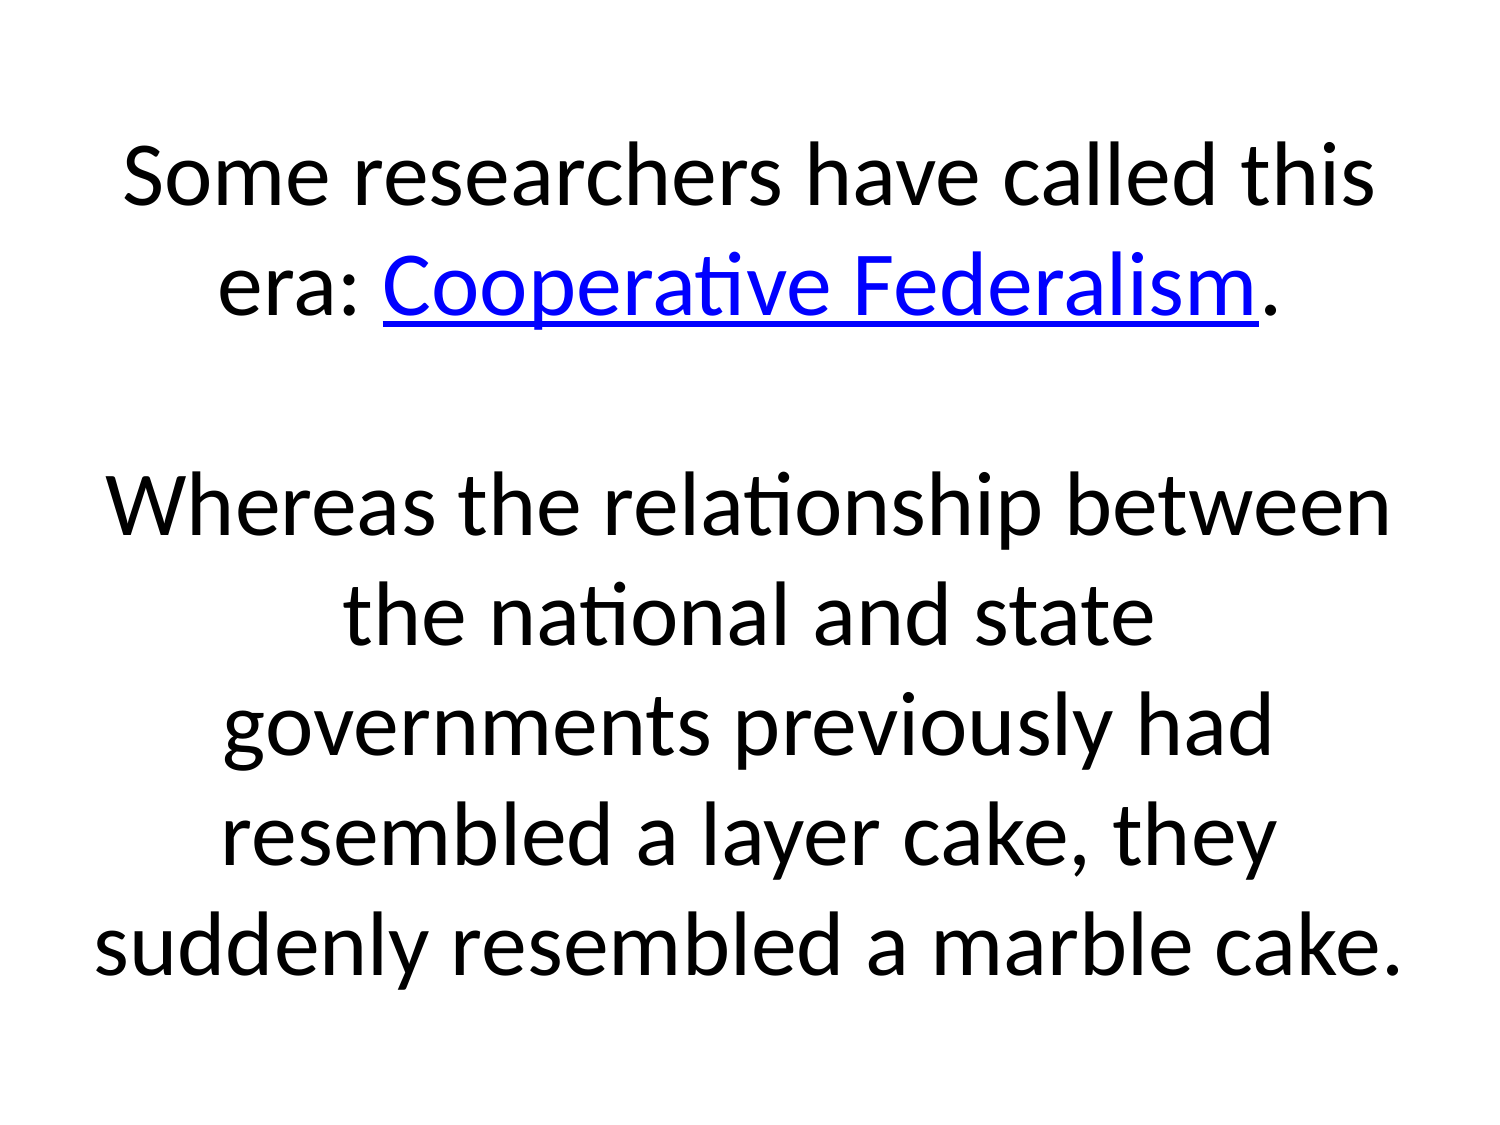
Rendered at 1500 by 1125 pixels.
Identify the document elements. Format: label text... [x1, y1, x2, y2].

title Some researchers have called this era: Cooperative Federalism. Whereas the relationship between the national and state governments previously had resembled a layer cake, they suddenly resembled a marble cake. [74, 44, 1426, 1063]
